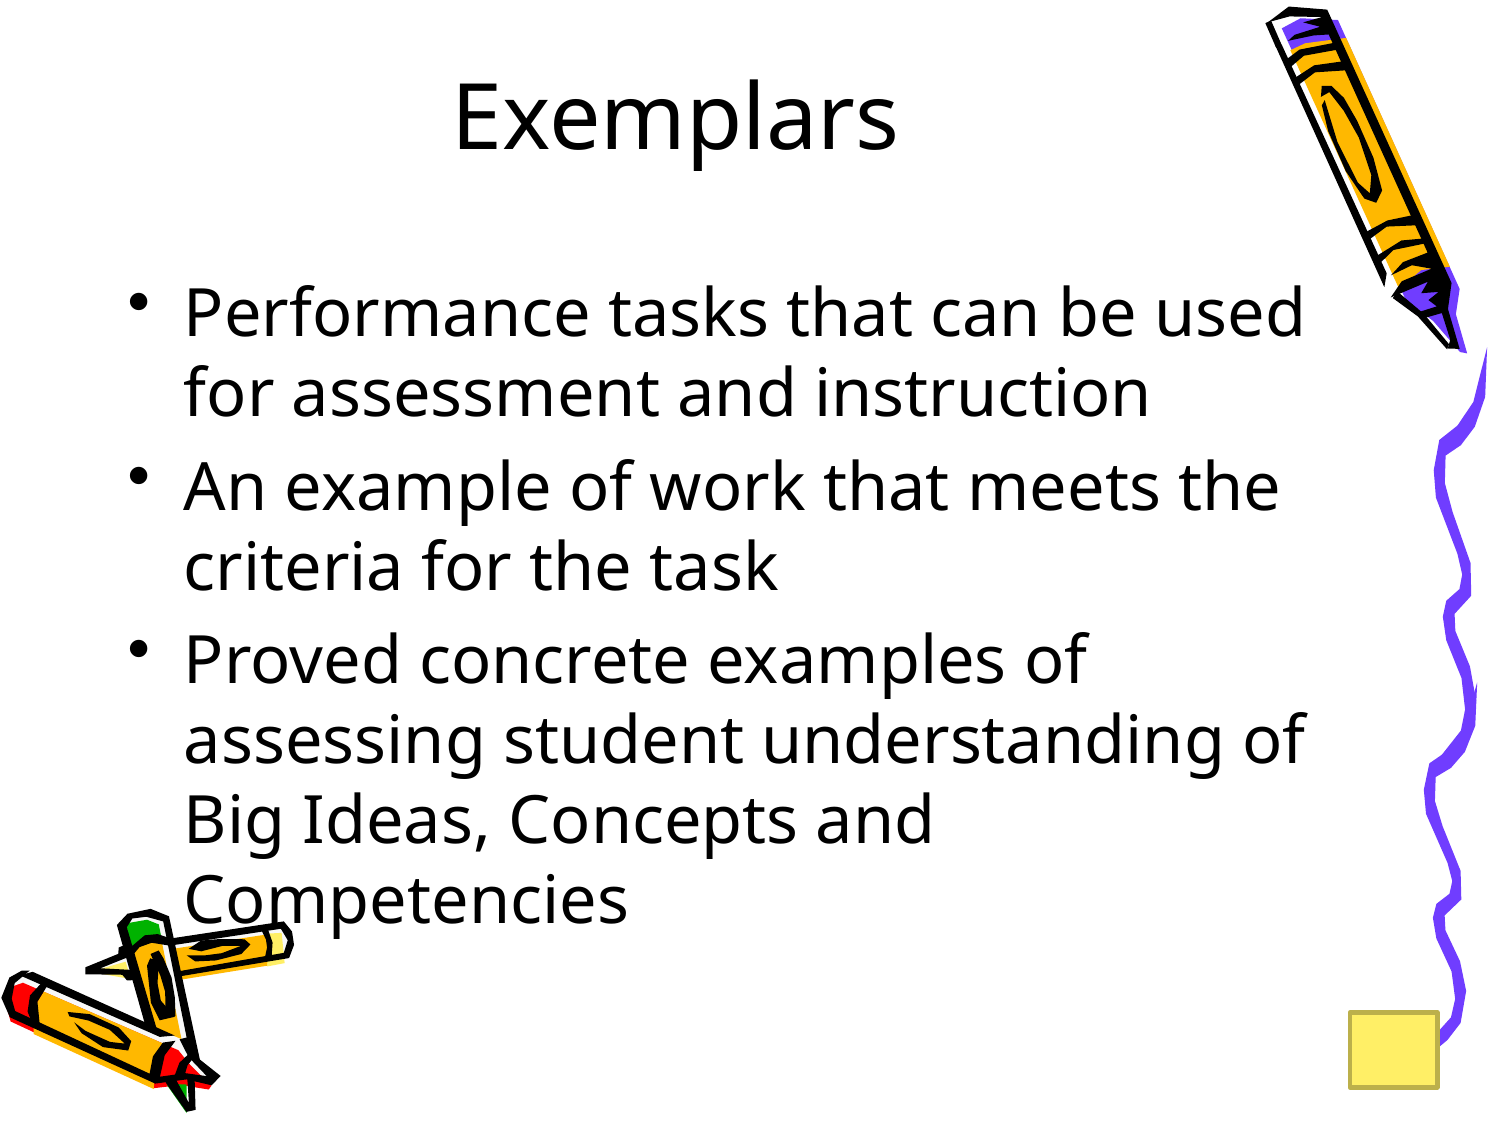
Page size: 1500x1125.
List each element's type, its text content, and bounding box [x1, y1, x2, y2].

list Performance tasks that can be used for assessment and instruction An example of work that meets the criteria for the task Proved concrete examples of assessing student understanding of Big Ideas, Concepts and Competencies [112, 262, 1376, 863]
text_box [1348, 1010, 1440, 1090]
title Exemplars [112, 24, 1240, 176]
